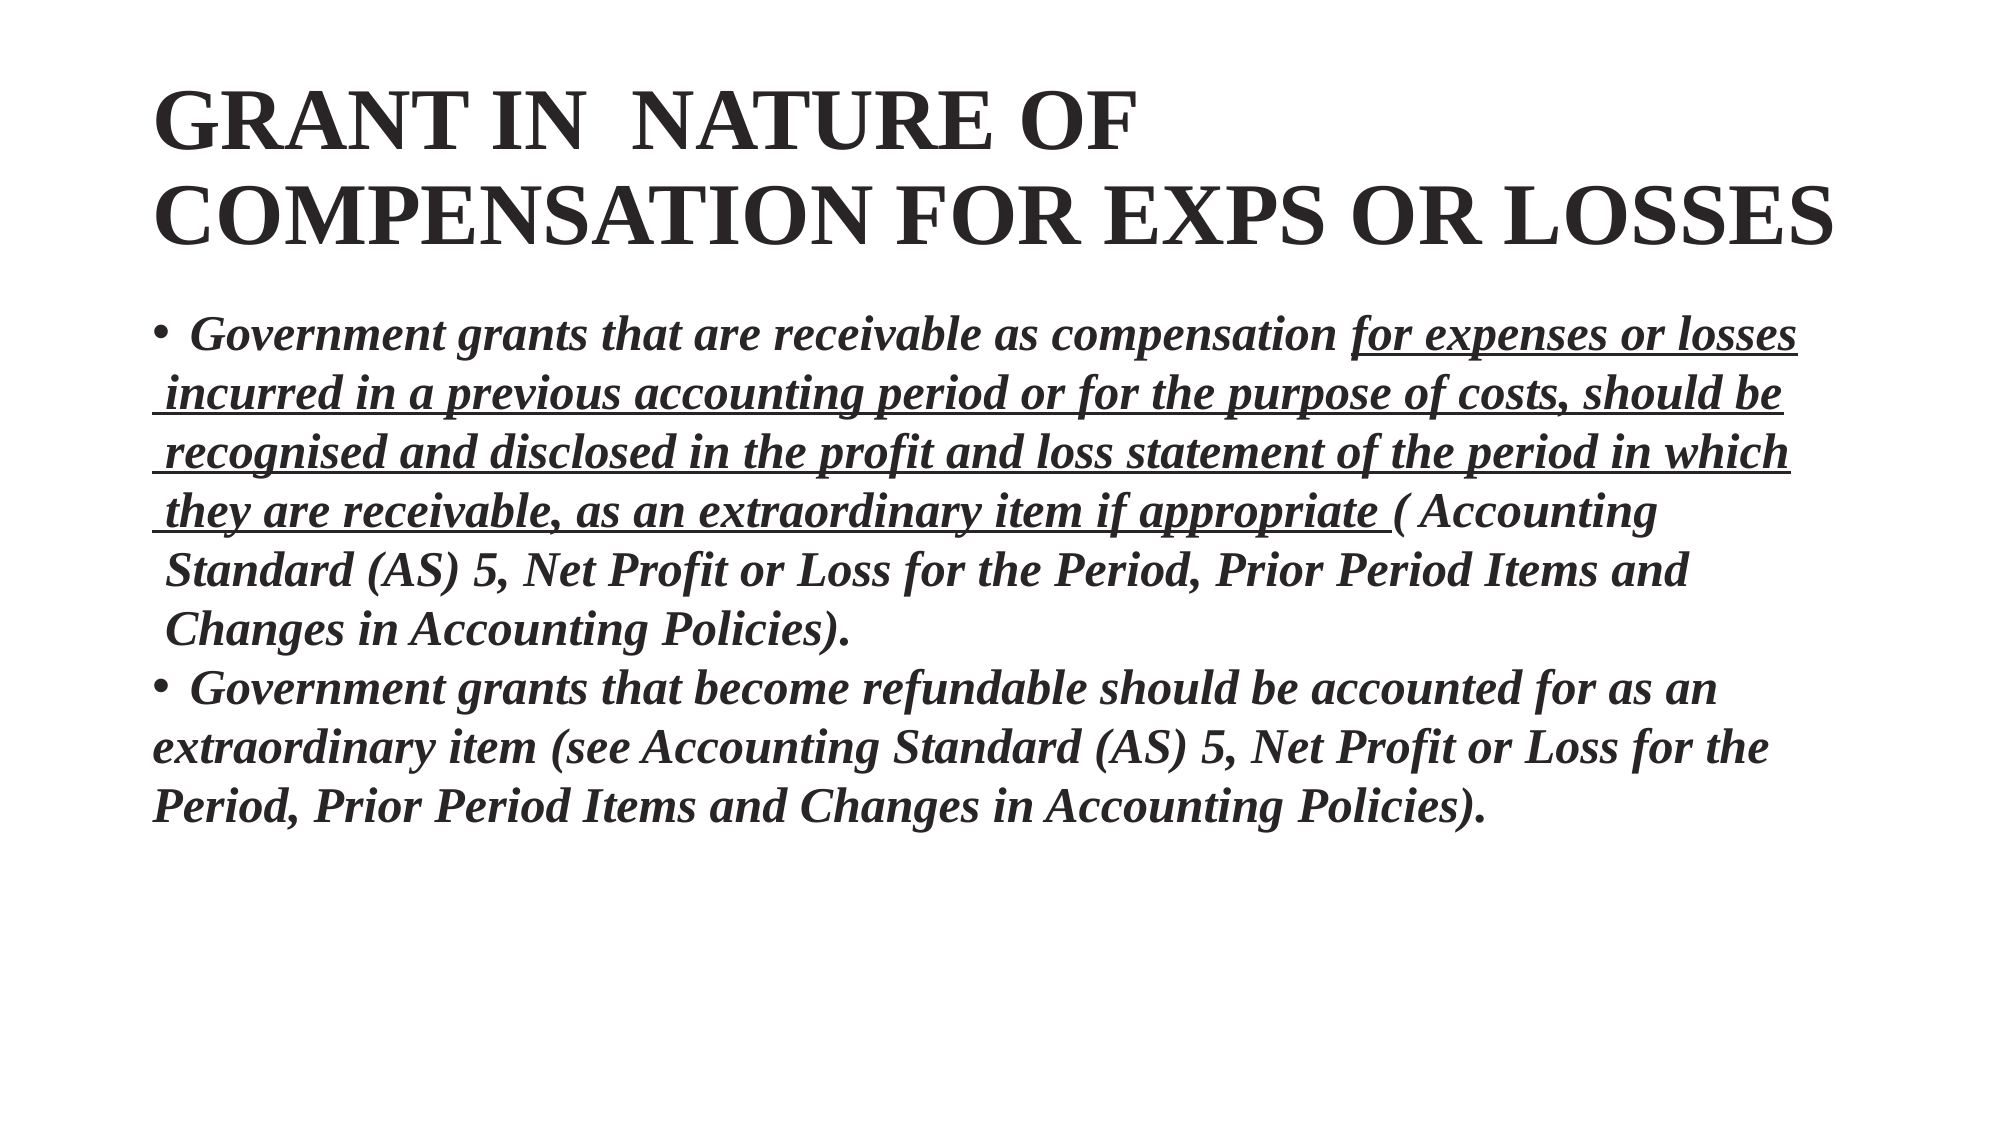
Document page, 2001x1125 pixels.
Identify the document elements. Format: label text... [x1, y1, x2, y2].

title GRANT IN NATURE OF COMPENSATION FOR EXPS OR LOSSES [137, 59, 1863, 278]
list Government grants that are receivable as compensation for expenses or losses incurred in a previous accounting period or for the purpose of costs, should be recognised and disclosed in the profit and loss statement of the period in which they are receivable, as an extraordinary item if appropriate ( Accounting Standard (AS) 5, Net Profit or Loss for the Period, Prior Period Items and Changes in Accounting Policies). Government grants that become refundable should be accounted for as an extraordinary item (see Accounting Standard (AS) 5, Net Profit or Loss for the Period, Prior Period Items and Changes in Accounting Policies). [137, 299, 1863, 1014]
